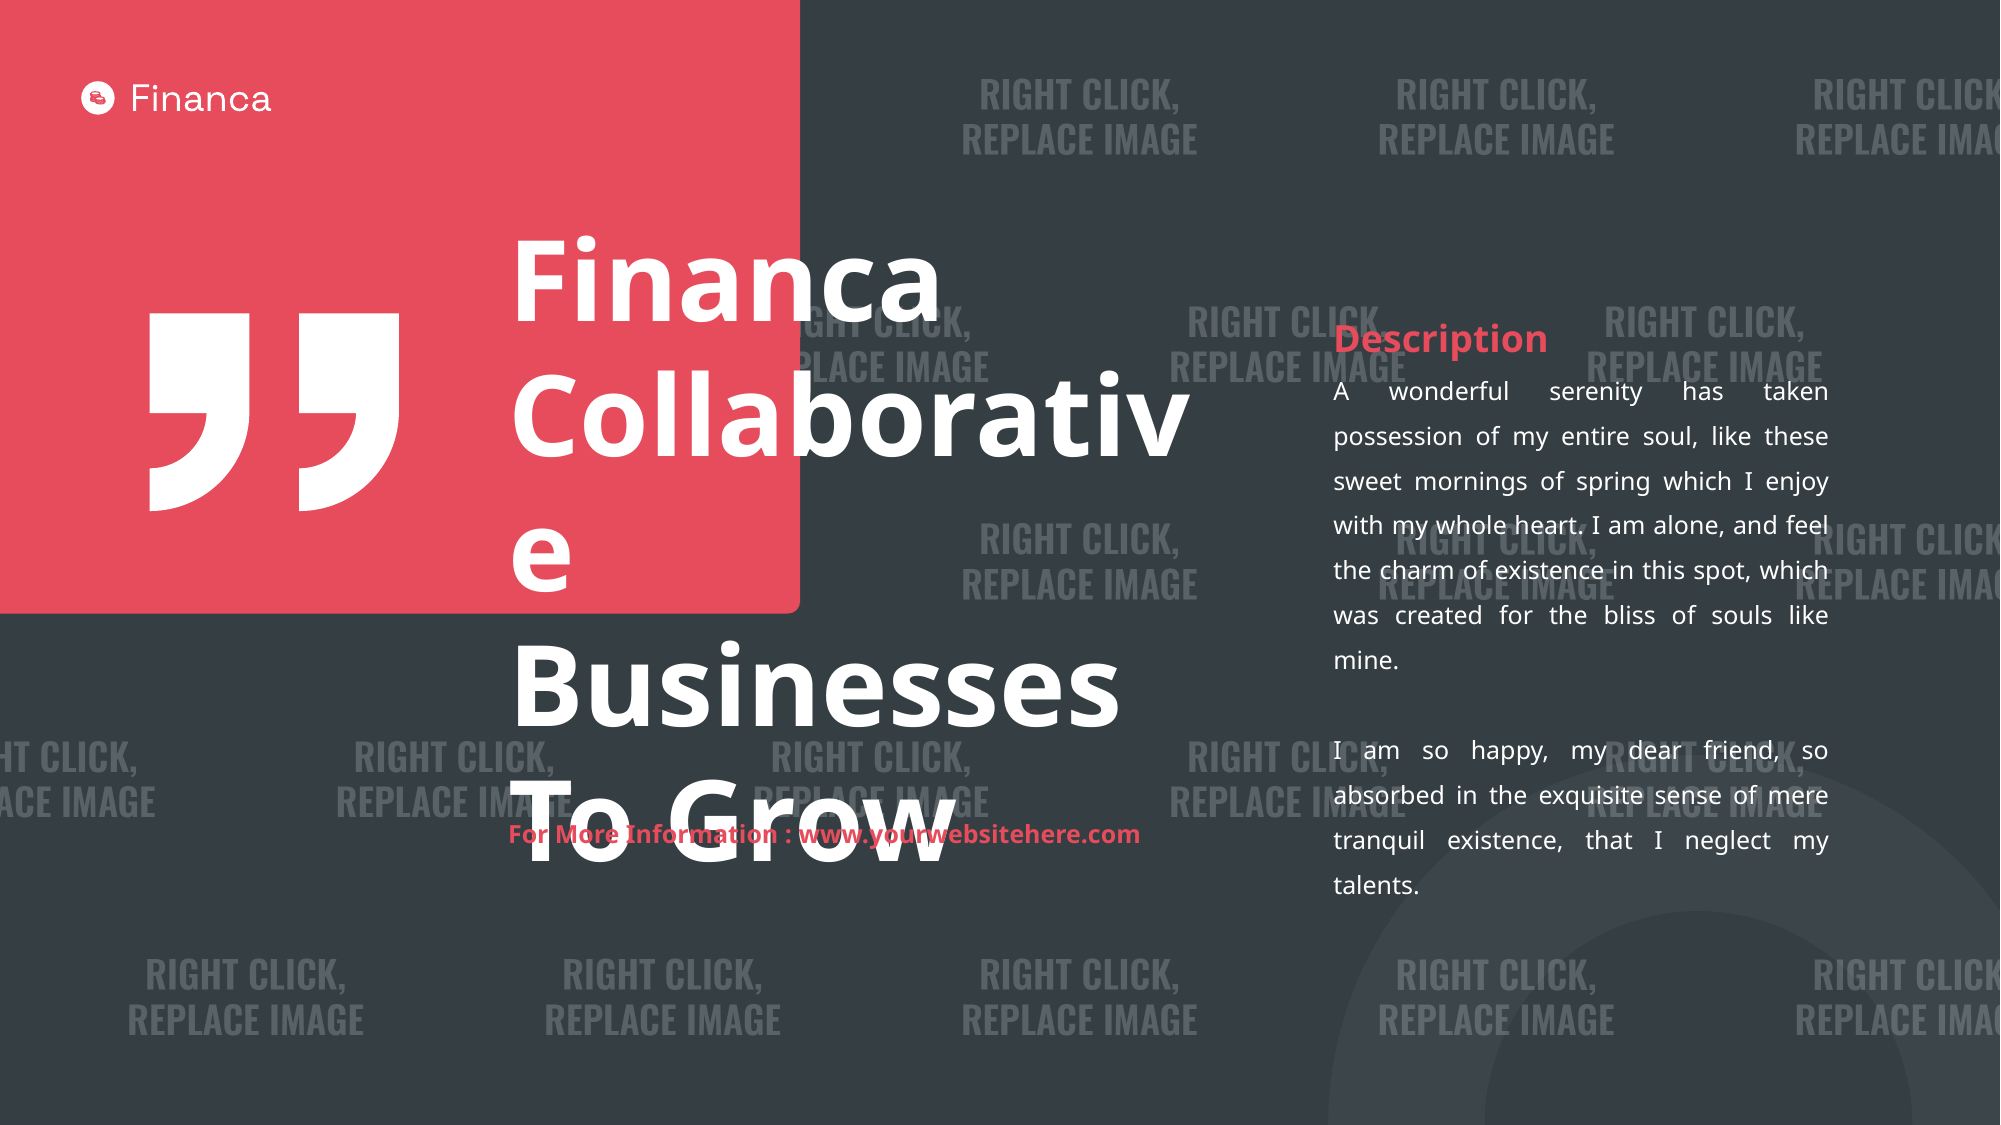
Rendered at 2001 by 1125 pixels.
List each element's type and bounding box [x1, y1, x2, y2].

text_box [133, 84, 272, 112]
text_box [149, 313, 399, 511]
text_box [81, 81, 115, 115]
picture [0, 0, 2000, 1125]
